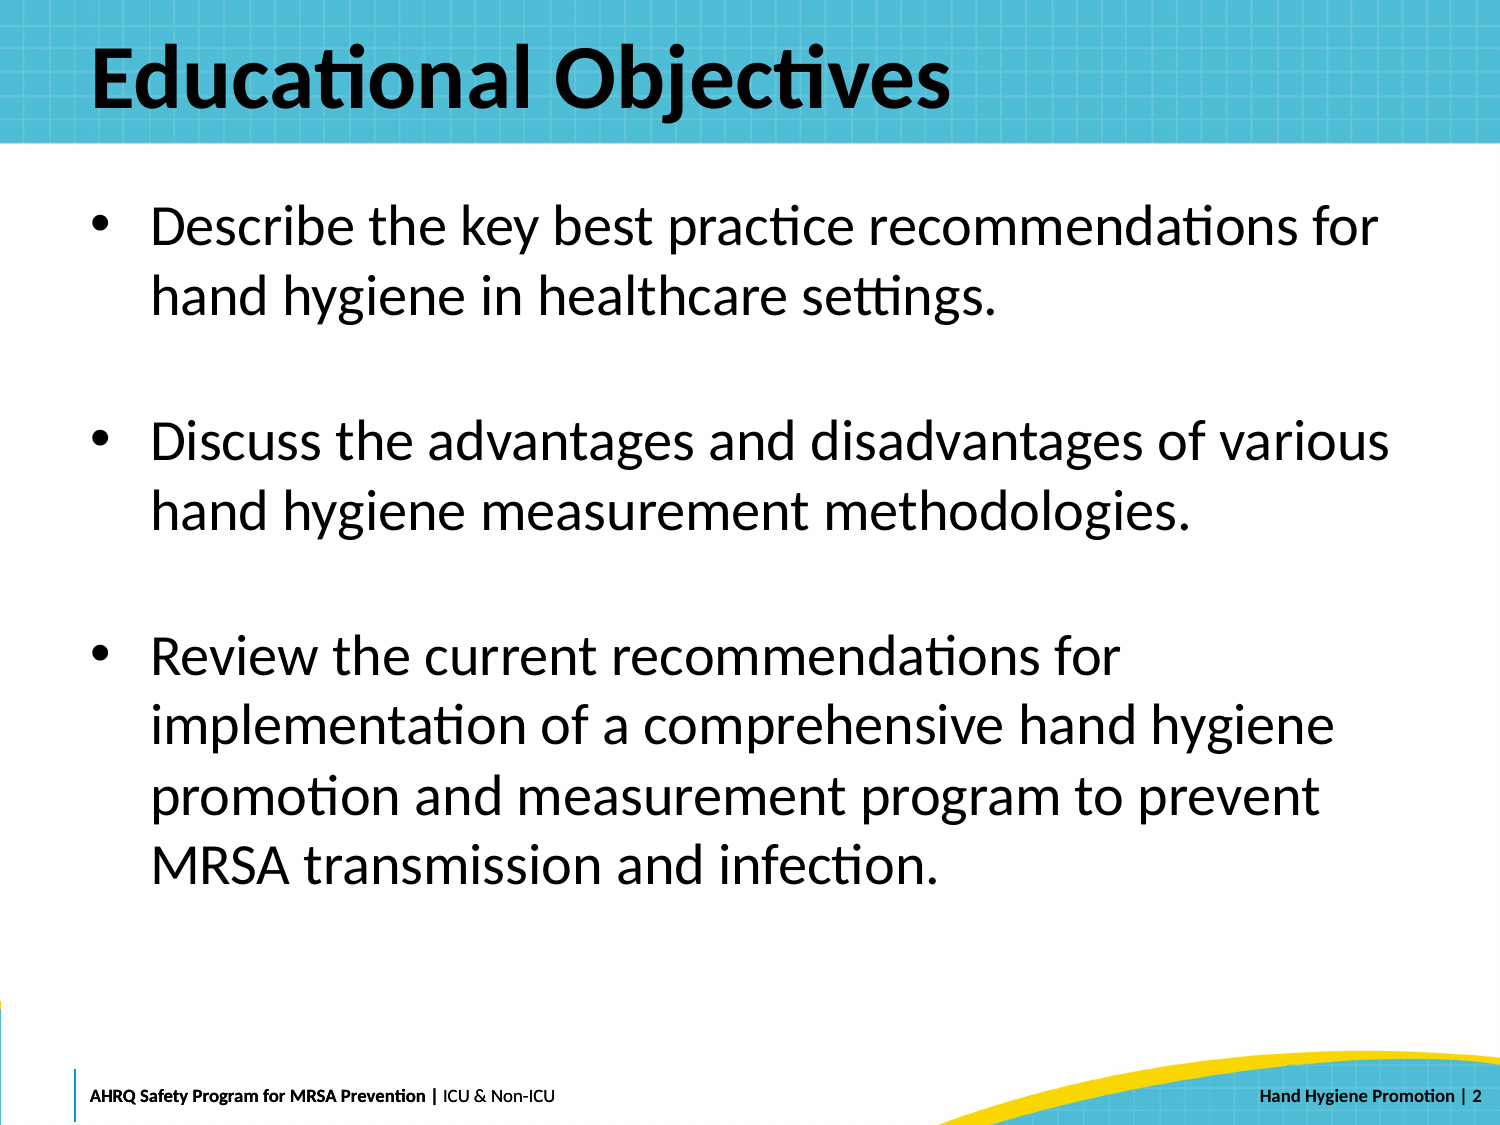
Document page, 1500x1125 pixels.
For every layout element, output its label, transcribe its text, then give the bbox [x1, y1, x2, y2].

picture [0, 0, 1500, 1125]
slide_number | 2 [1455, 1065, 1500, 1125]
list Describe the key best practice recommendations for hand hygiene in healthcare settings. Discuss the advantages and disadvantages of various hand hygiene measurement methodologies. Review the current recommendations for implementation of a comprehensive hand hygiene promotion and measurement program to prevent MRSA transmission and infection. [75, 179, 1425, 1033]
title Educational Objectives [75, 0, 1425, 150]
